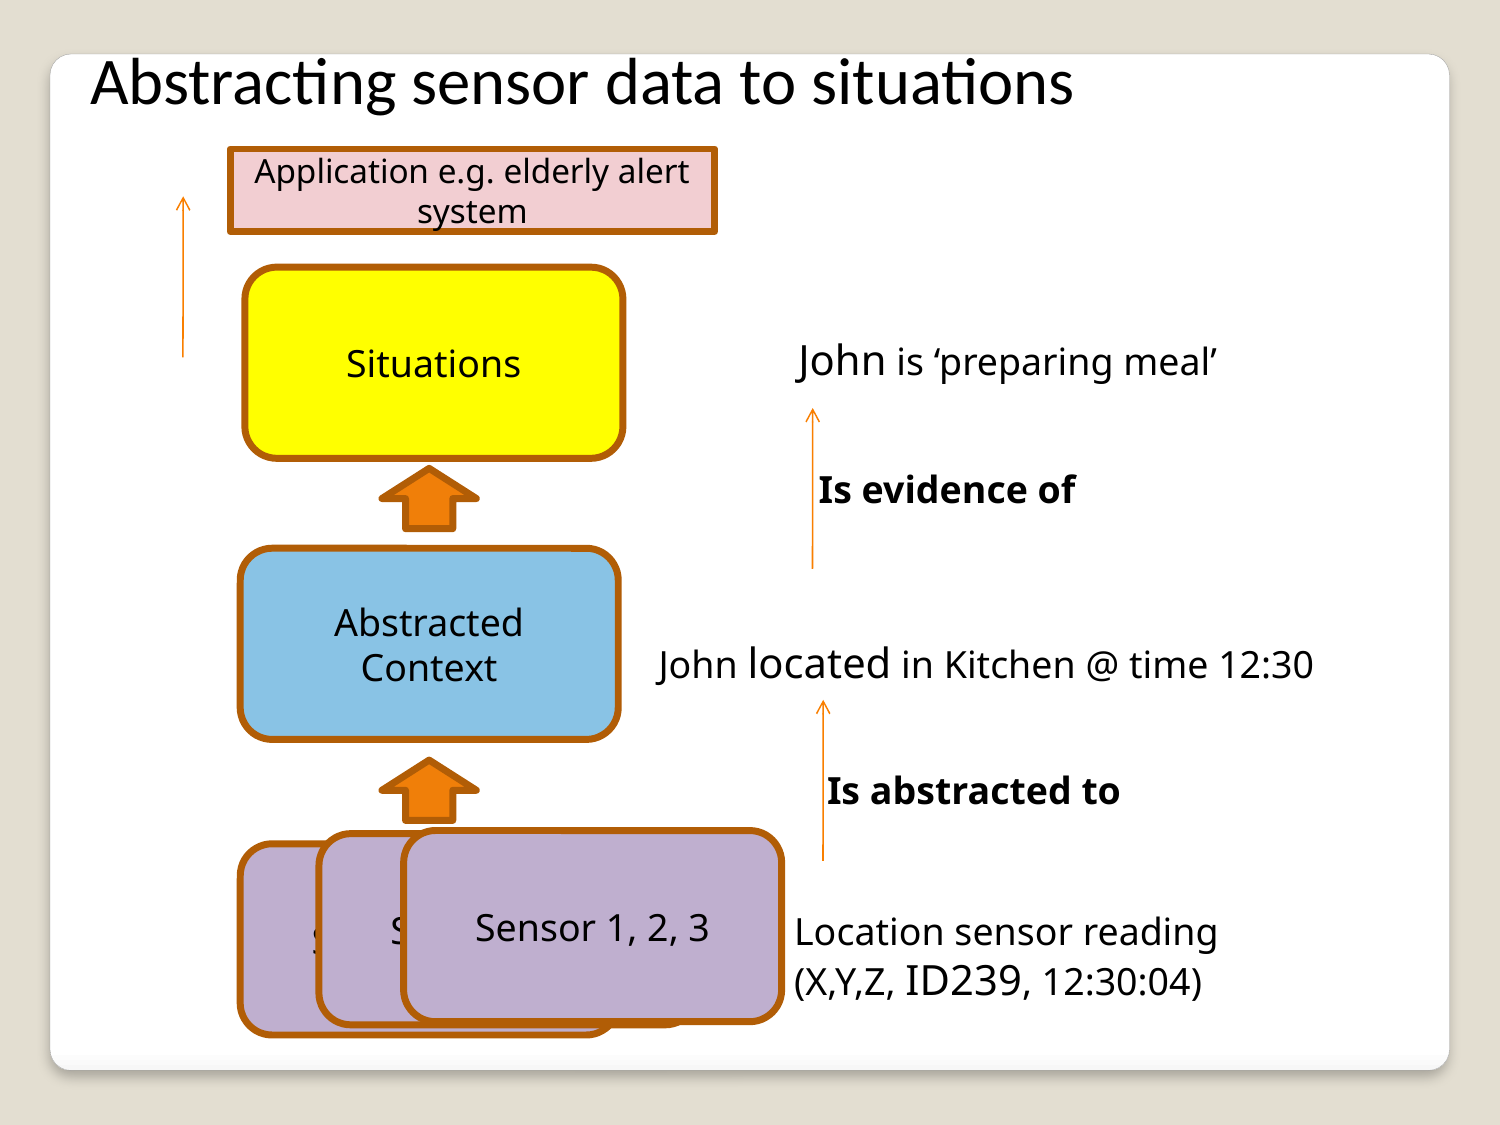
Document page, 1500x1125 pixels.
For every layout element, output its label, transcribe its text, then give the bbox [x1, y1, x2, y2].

text_box Application e.g. elderly alert system [227, 146, 718, 235]
text_box Abstracting sensor data to situations [75, 30, 1447, 126]
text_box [239, 266, 1330, 1036]
